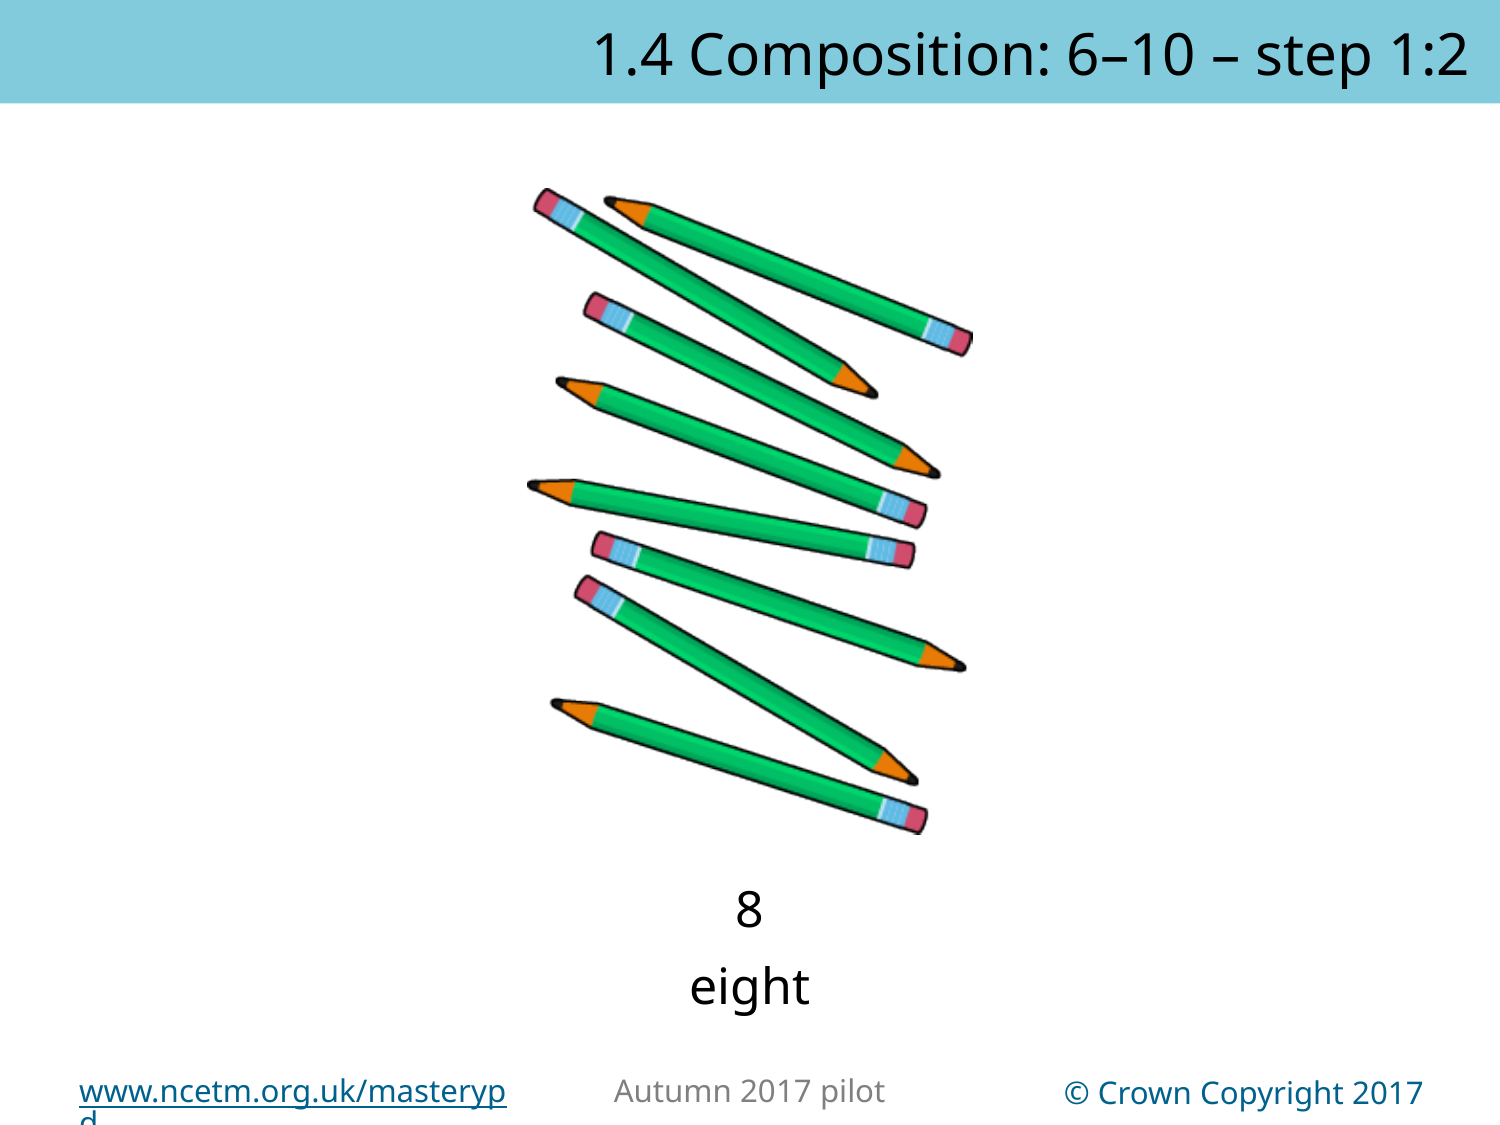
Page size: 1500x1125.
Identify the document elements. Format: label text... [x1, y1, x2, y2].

picture [527, 188, 973, 835]
text_box eight [673, 947, 827, 1023]
list 1.4 Composition: 6–10 – step 1:2 [0, 0, 1500, 104]
text_box 8 [720, 869, 780, 945]
